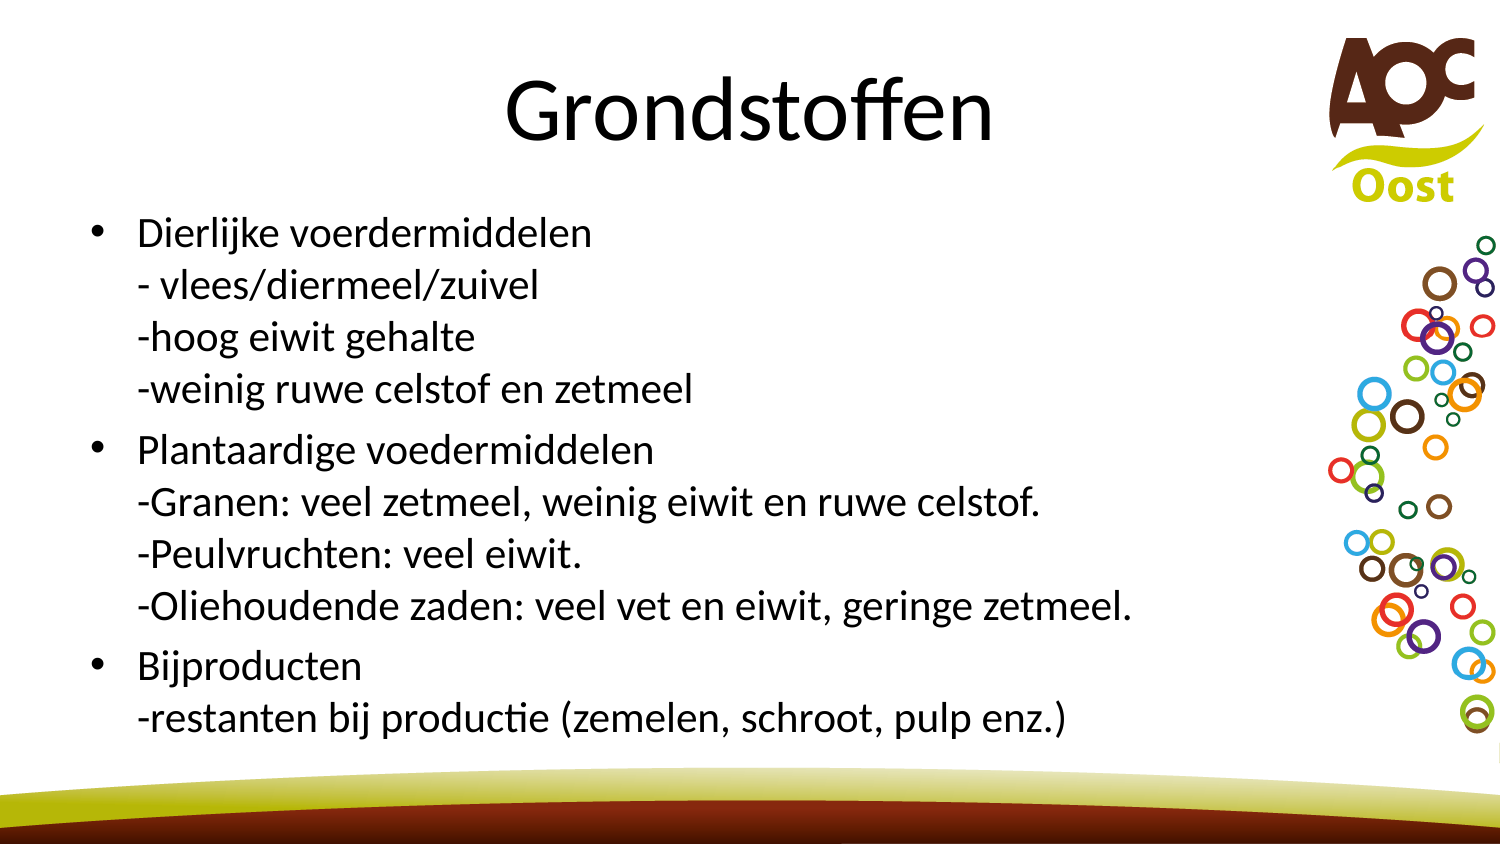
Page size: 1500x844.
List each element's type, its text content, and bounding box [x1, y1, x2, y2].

picture [0, 0, 1500, 844]
list Dierlijke voerdermiddelen - vlees/diermeel/zuivel -hoog eiwit gehalte -weinig ruwe celstof en zetmeel Plantaardige voedermiddelen -Granen: veel zetmeel, weinig eiwit en ruwe celstof. -Peulvruchten: veel eiwit. -Oliehoudende zaden: veel vet en eiwit, geringe zetmeel. Bijproducten -restanten bij productie (zemelen, schroot, pulp enz.) [75, 196, 1425, 754]
title Grondstoffen [75, 33, 1425, 175]
